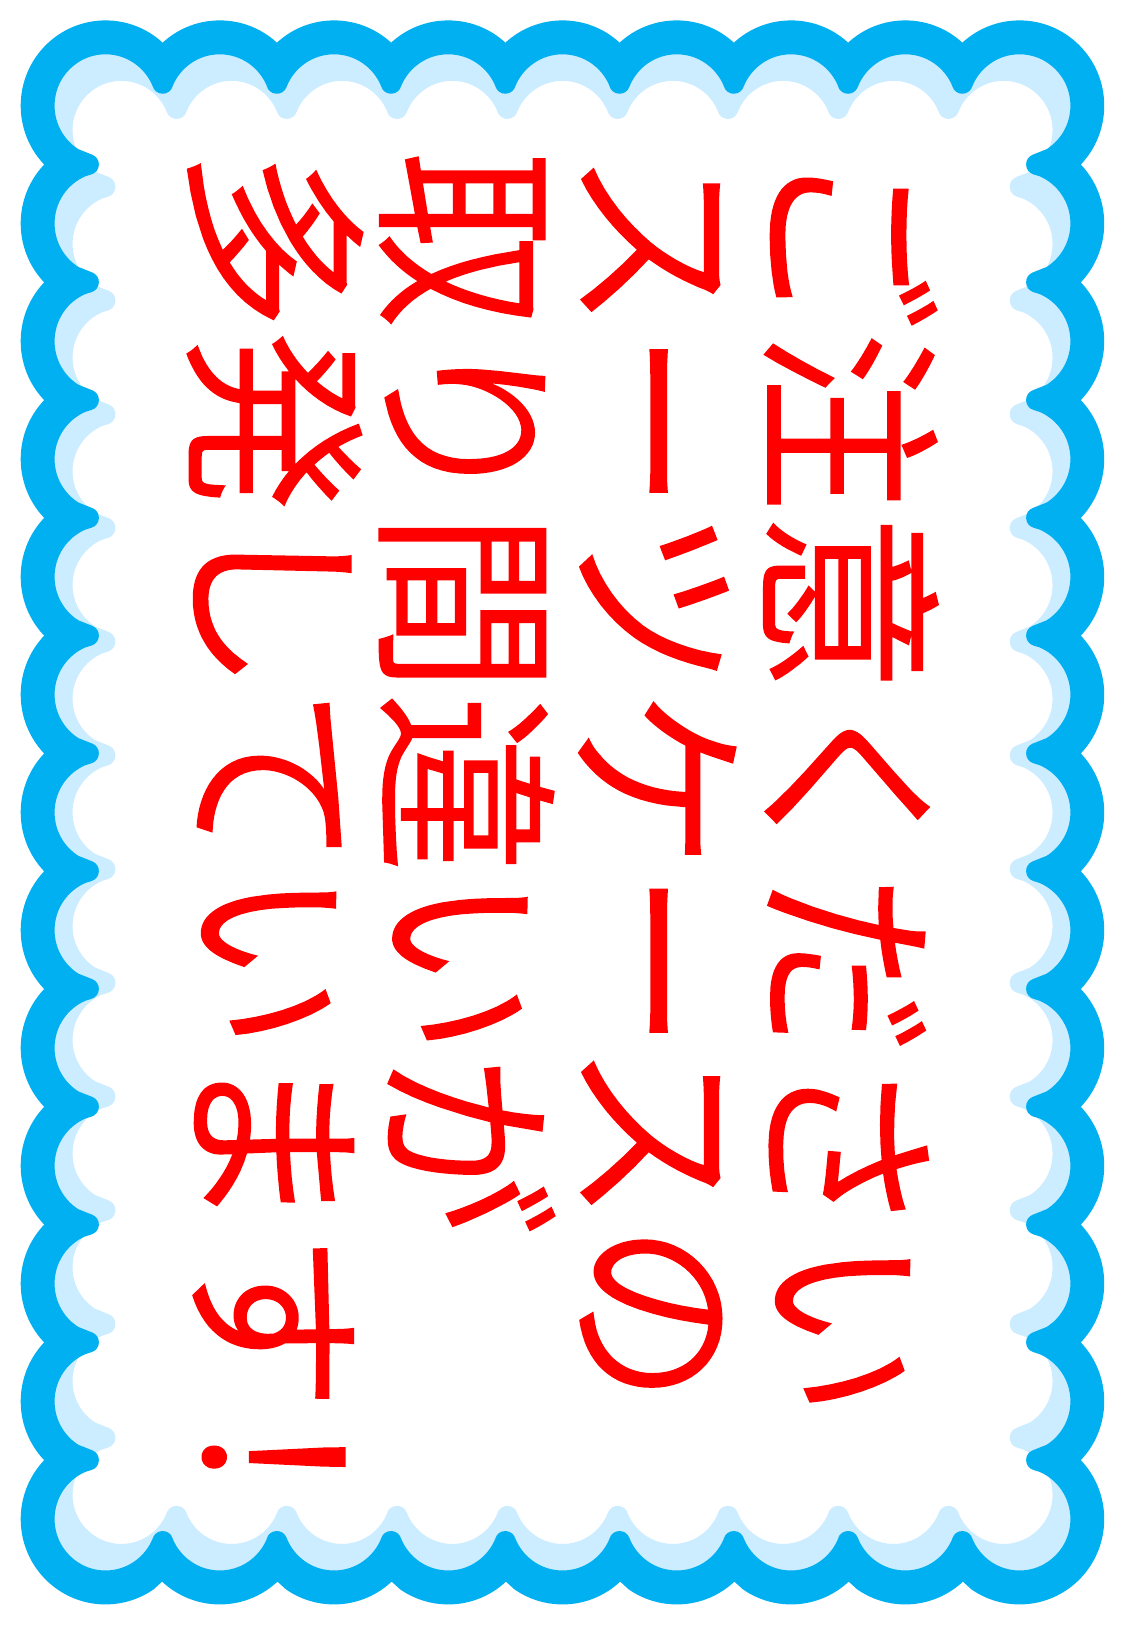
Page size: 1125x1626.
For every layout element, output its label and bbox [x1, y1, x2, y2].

text_box [1018, 1353, 1077, 1454]
text_box [47, 287, 108, 392]
text_box [47, 1111, 108, 1221]
text_box [47, 403, 108, 512]
text_box [29, 28, 1096, 1597]
text_box [1018, 170, 1077, 271]
text_box [1018, 1111, 1078, 1221]
text_box [47, 1232, 108, 1338]
text_box [1018, 287, 1078, 392]
text_box [48, 55, 1077, 151]
text_box [48, 1353, 108, 1454]
text_box [48, 1473, 1077, 1570]
text_box [47, 519, 108, 1105]
text_box [1018, 403, 1078, 512]
text_box [1018, 1232, 1078, 1338]
text_box [1018, 519, 1078, 1105]
text_box [48, 170, 108, 271]
